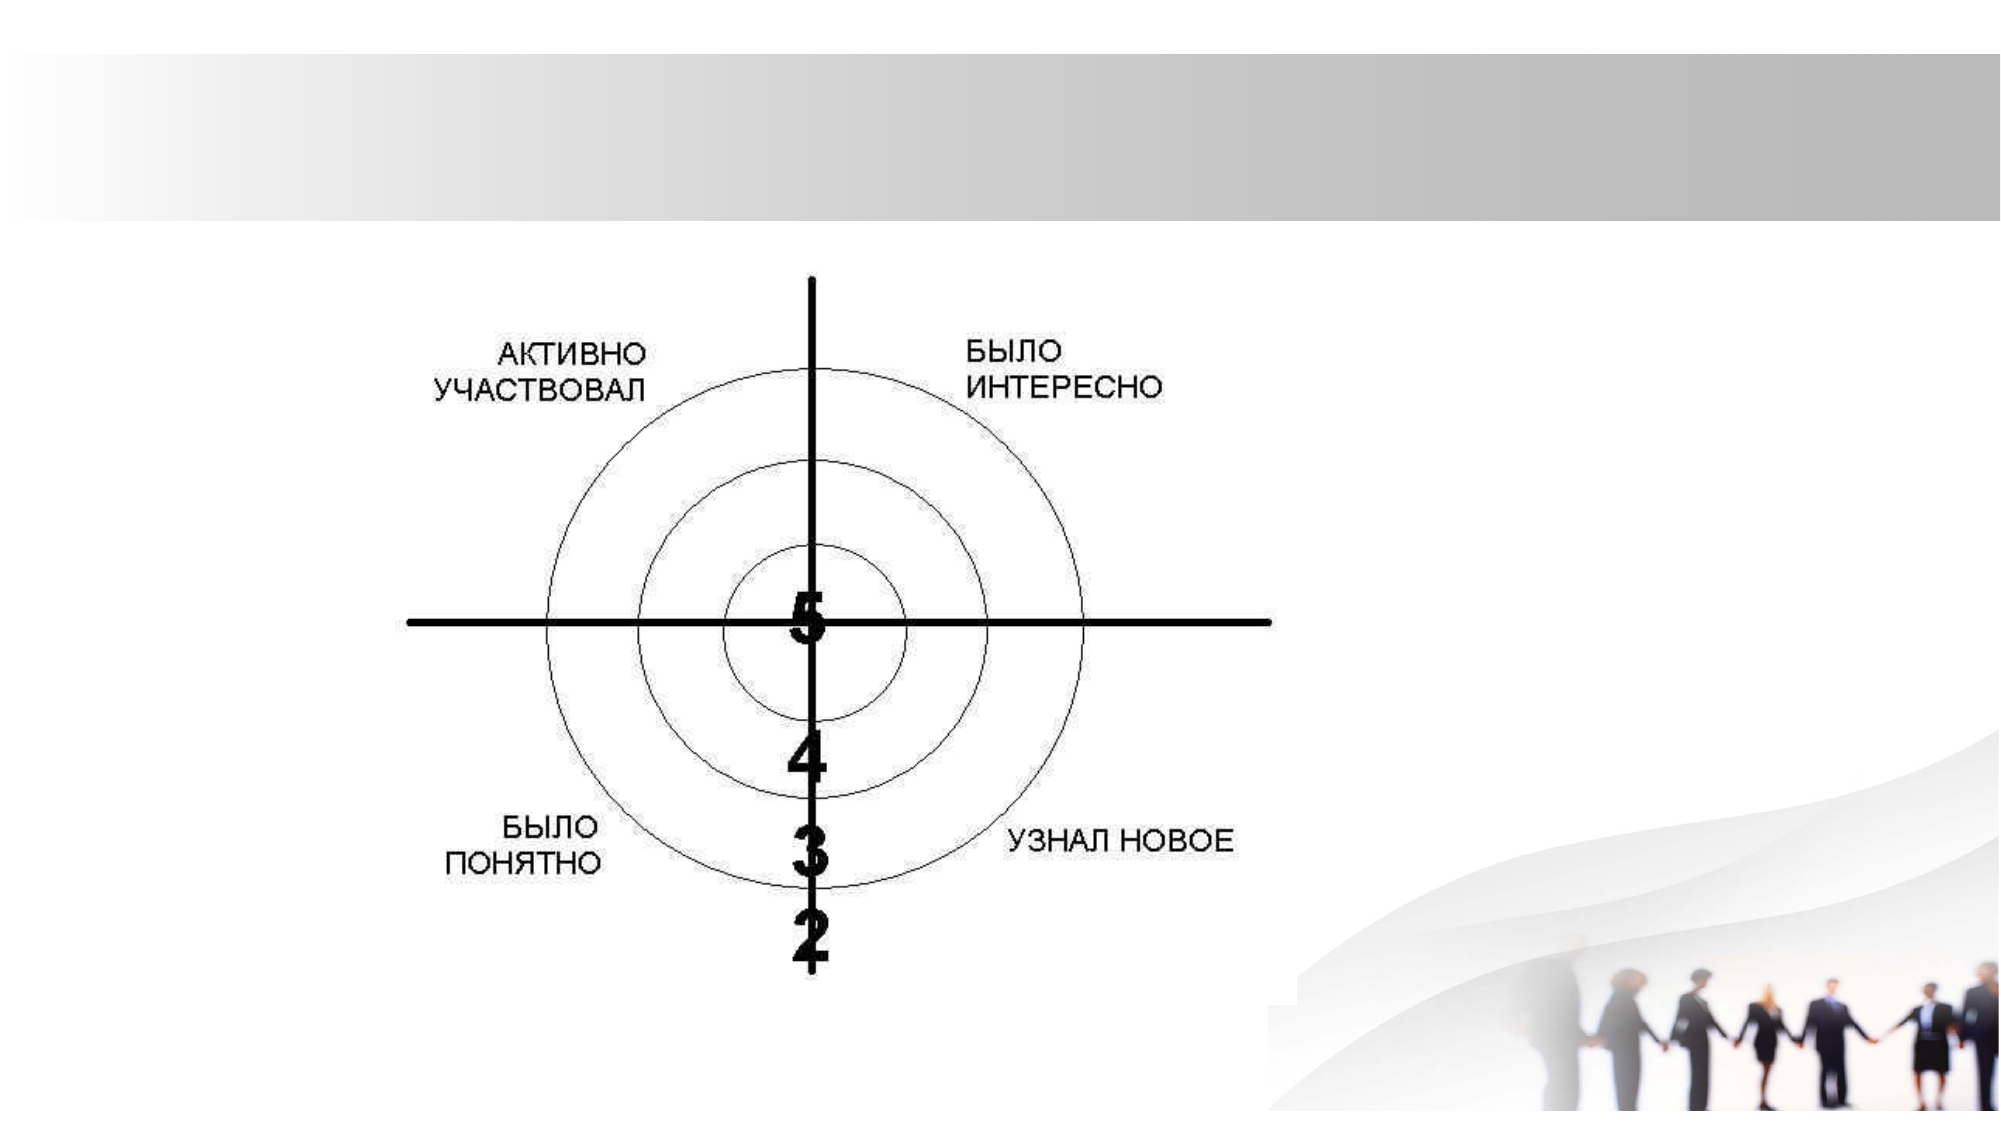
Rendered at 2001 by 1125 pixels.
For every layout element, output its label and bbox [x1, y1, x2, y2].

list [371, 236, 1297, 1005]
picture [1268, 728, 1999, 1111]
